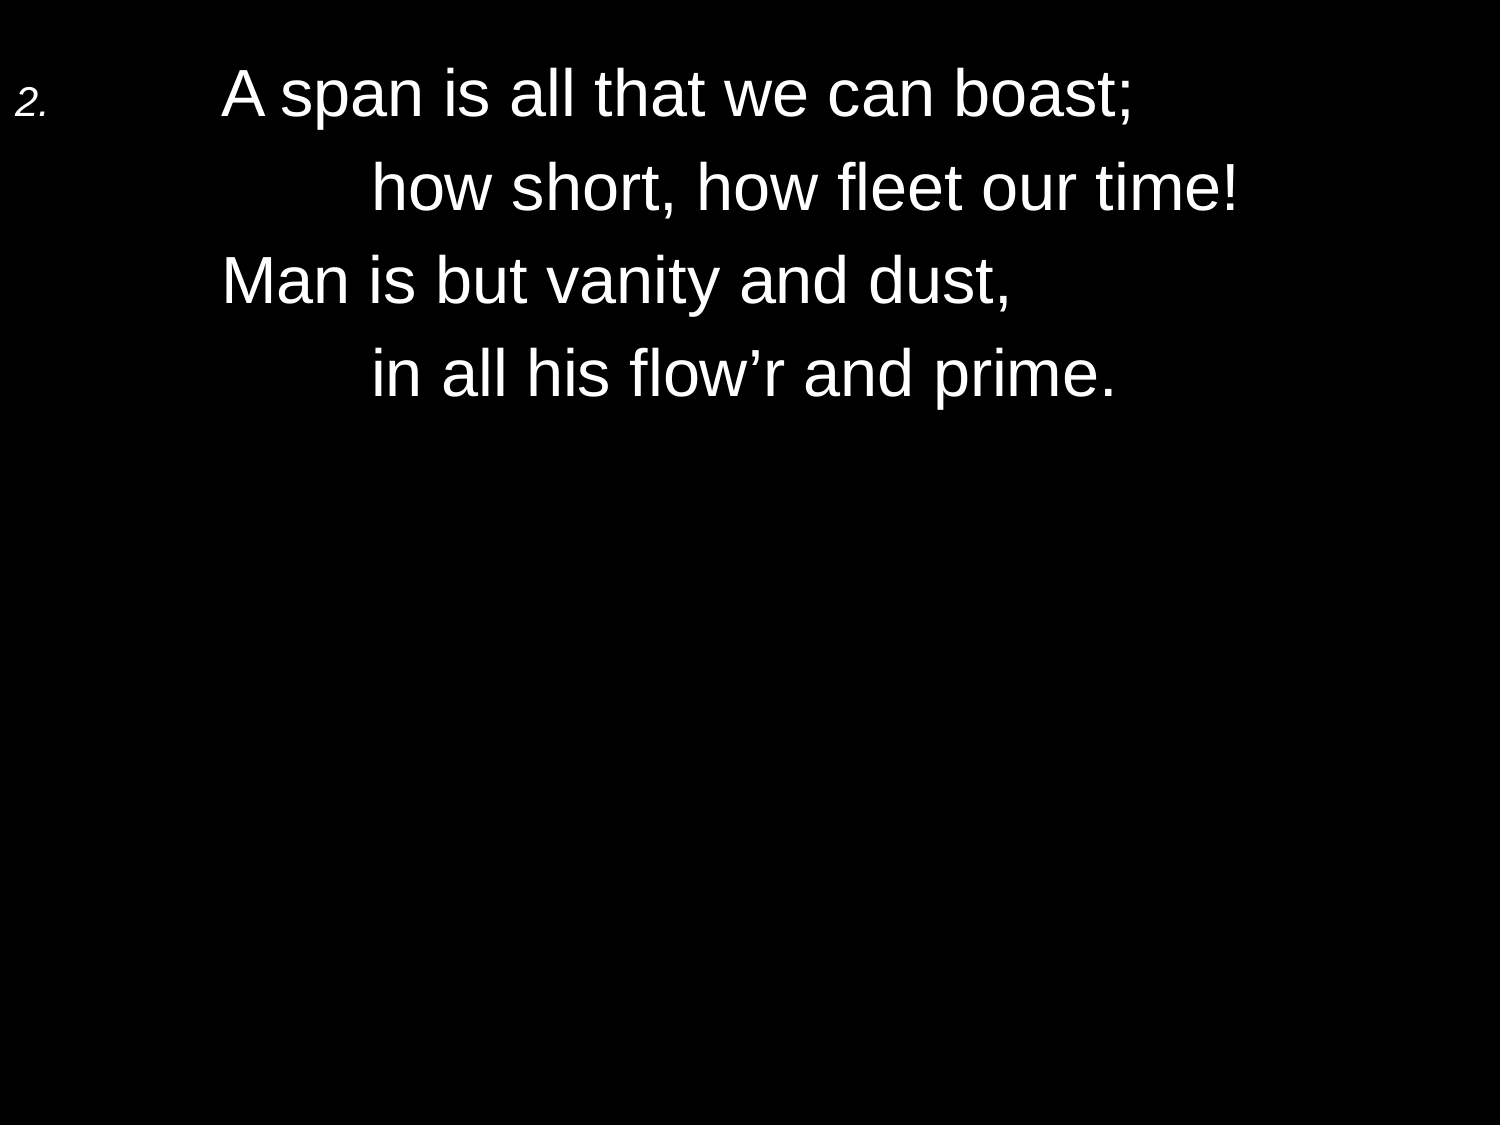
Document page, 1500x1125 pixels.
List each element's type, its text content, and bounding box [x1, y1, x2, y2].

list 2. A span is all that we can boast; how short, how fleet our time! Man is but vanity and dust, in all his flow’r and prime. [0, 42, 1500, 1047]
